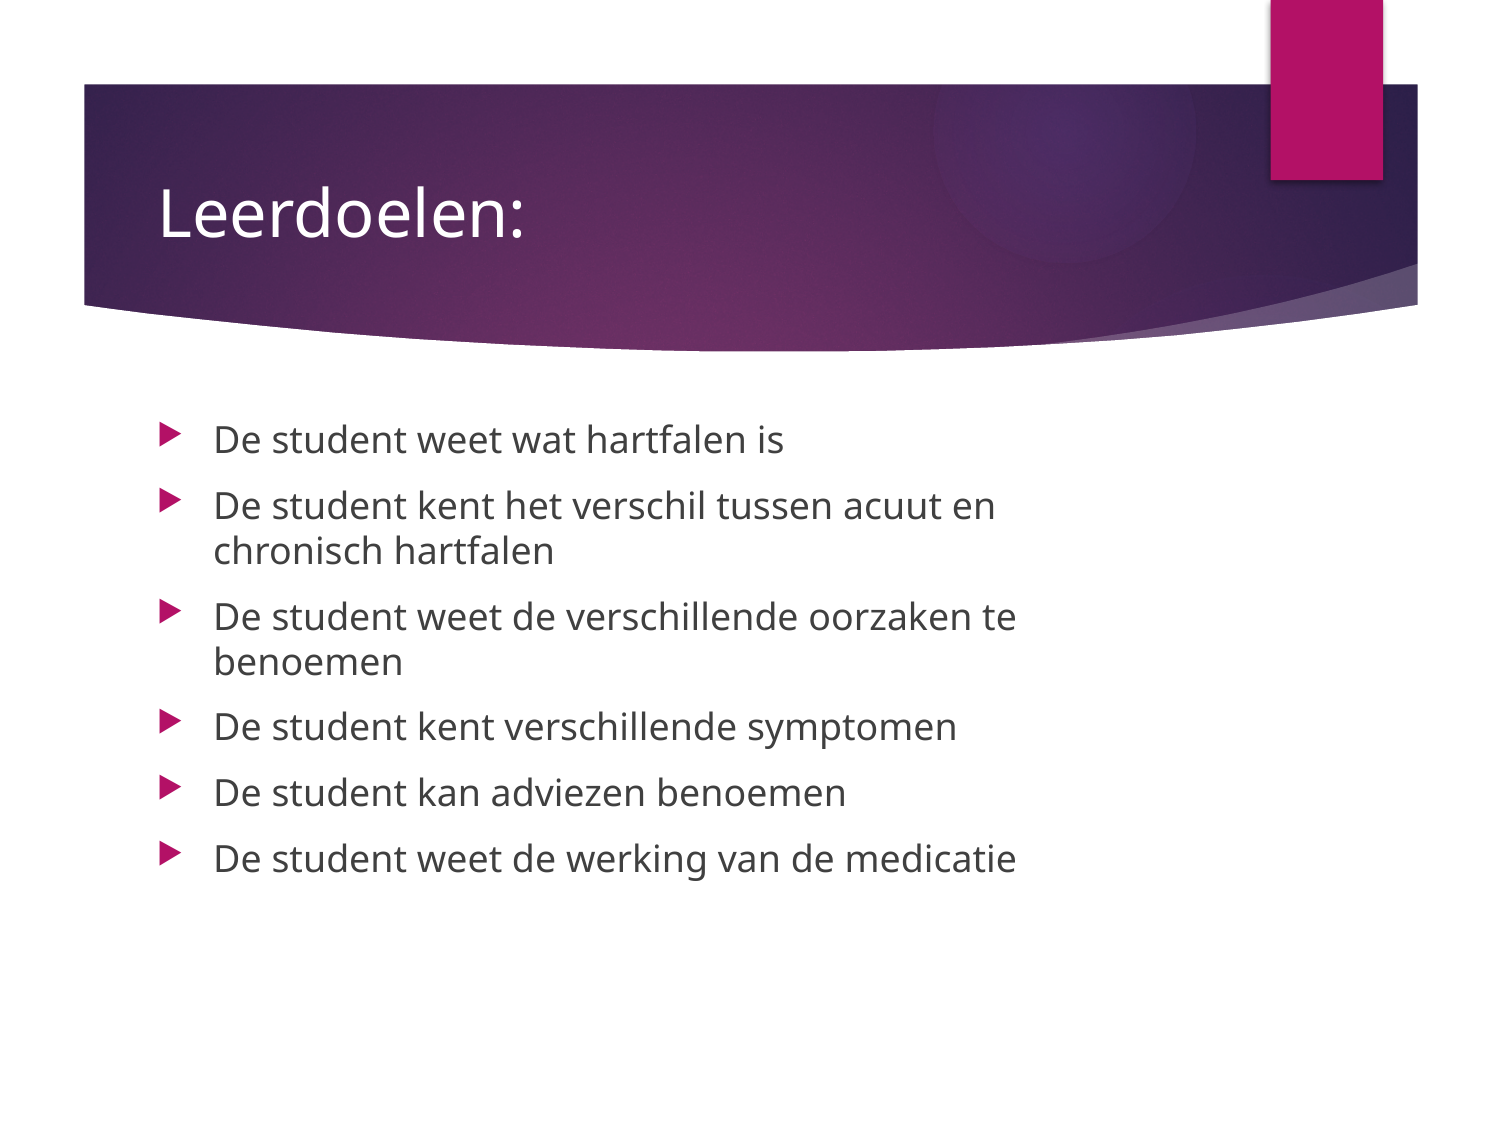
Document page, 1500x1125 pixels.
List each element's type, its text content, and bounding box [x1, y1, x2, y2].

list De student weet wat hartfalen is De student kent het verschil tussen acuut en chronisch hartfalen De student weet de verschillende oorzaken te benoemen De student kent verschillende symptomen De student kan adviezen benoemen De student weet de werking van de medicatie [141, 408, 1183, 988]
title Leerdoelen: [142, 152, 1183, 269]
